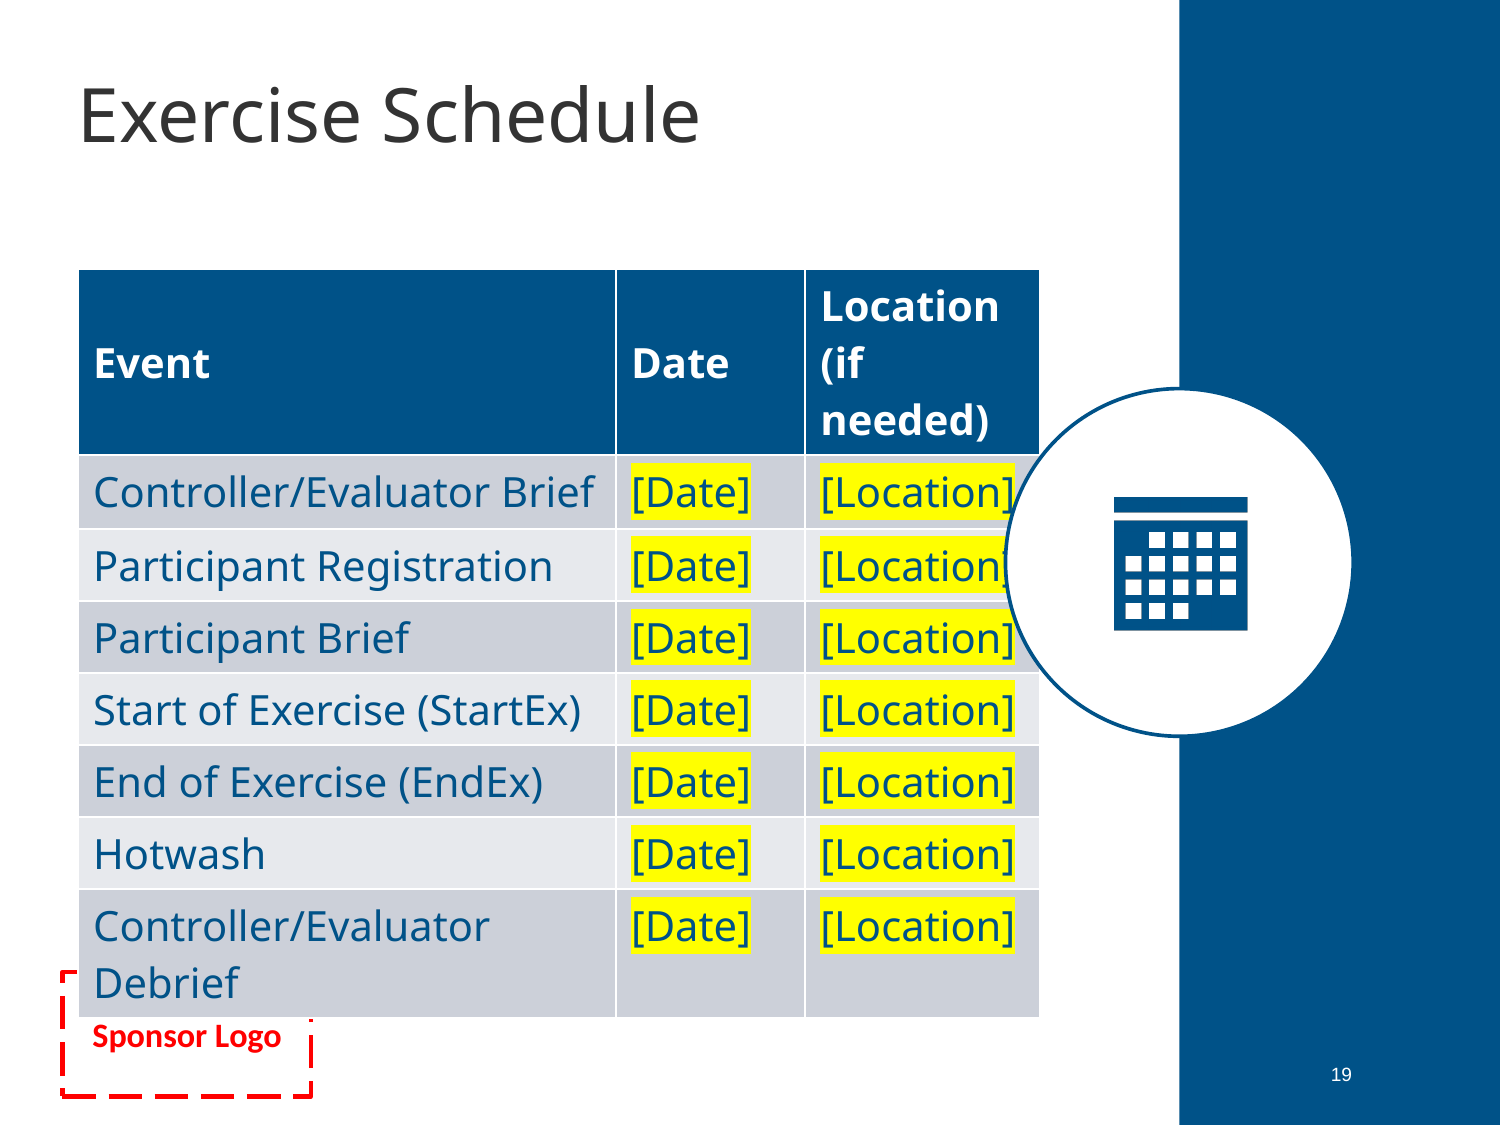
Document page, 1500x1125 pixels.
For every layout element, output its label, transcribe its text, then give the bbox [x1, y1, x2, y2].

table_header Location (if needed) [806, 270, 1039, 454]
table_cell [Date] [617, 674, 804, 744]
table_cell Participant Registration [79, 530, 615, 600]
table_cell [Date] [617, 456, 804, 528]
table_cell Start of Exercise (StartEx) [79, 674, 615, 744]
title Exercise Schedule [62, 31, 982, 195]
table_cell [Location] [806, 746, 1039, 816]
table_cell [Date] [617, 602, 804, 672]
table_cell [Location] [806, 818, 1039, 888]
table_cell [Location] [806, 456, 1038, 528]
table_cell [Location] [806, 602, 1039, 672]
table_header Event [79, 270, 615, 454]
table_cell [Date] [617, 530, 804, 600]
table_cell [Date] [617, 818, 804, 888]
picture [1086, 469, 1275, 658]
table_cell Controller/Evaluator Brief [79, 456, 615, 528]
table_cell [Location] [806, 674, 1039, 744]
table_cell End of Exercise (EndEx) [79, 746, 615, 816]
text_box [1177, 0, 1500, 1125]
table_cell Participant Brief [79, 602, 615, 672]
table_cell [Location] [806, 890, 1039, 1017]
table_cell Controller/Evaluator Debrief [79, 890, 615, 1017]
table_cell Hotwash [79, 818, 615, 888]
table_cell [Location] [806, 530, 1007, 600]
table_cell [Date] [617, 890, 804, 1017]
text_box [1003, 386, 1356, 739]
slide_number 19 [1242, 1052, 1368, 1098]
table_cell [Date] [617, 746, 804, 816]
table_header Date [617, 270, 804, 454]
